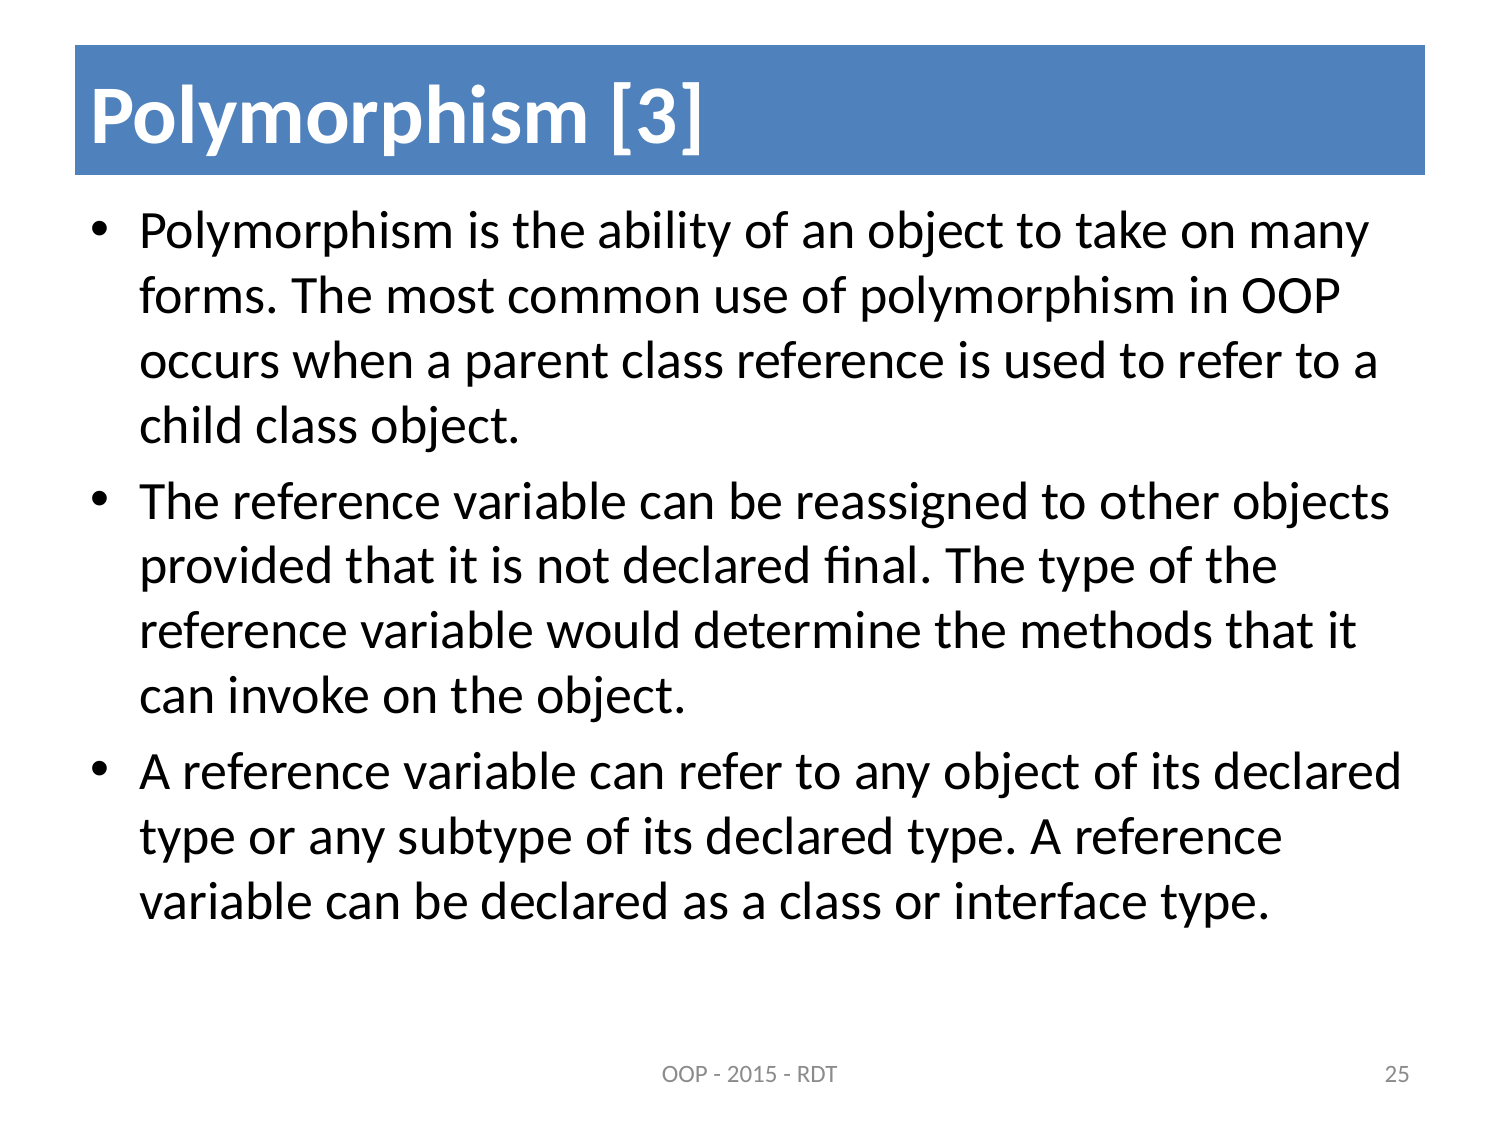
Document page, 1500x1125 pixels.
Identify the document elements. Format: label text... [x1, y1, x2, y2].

footer OOP - 2015 - RDT [512, 1042, 988, 1103]
slide_number 25 [1074, 1042, 1425, 1103]
list Polymorphism is the ability of an object to take on many forms. The most common use of polymorphism in OOP occurs when a parent class reference is used to refer to a child class object. The reference variable can be reassigned to other objects provided that it is not declared final. The type of the reference variable would determine the methods that it can invoke on the object. A reference variable can refer to any object of its declared type or any subtype of its declared type. A reference variable can be declared as a class or interface type. [75, 187, 1425, 1005]
title Polymorphism [3] [75, 45, 1425, 175]
